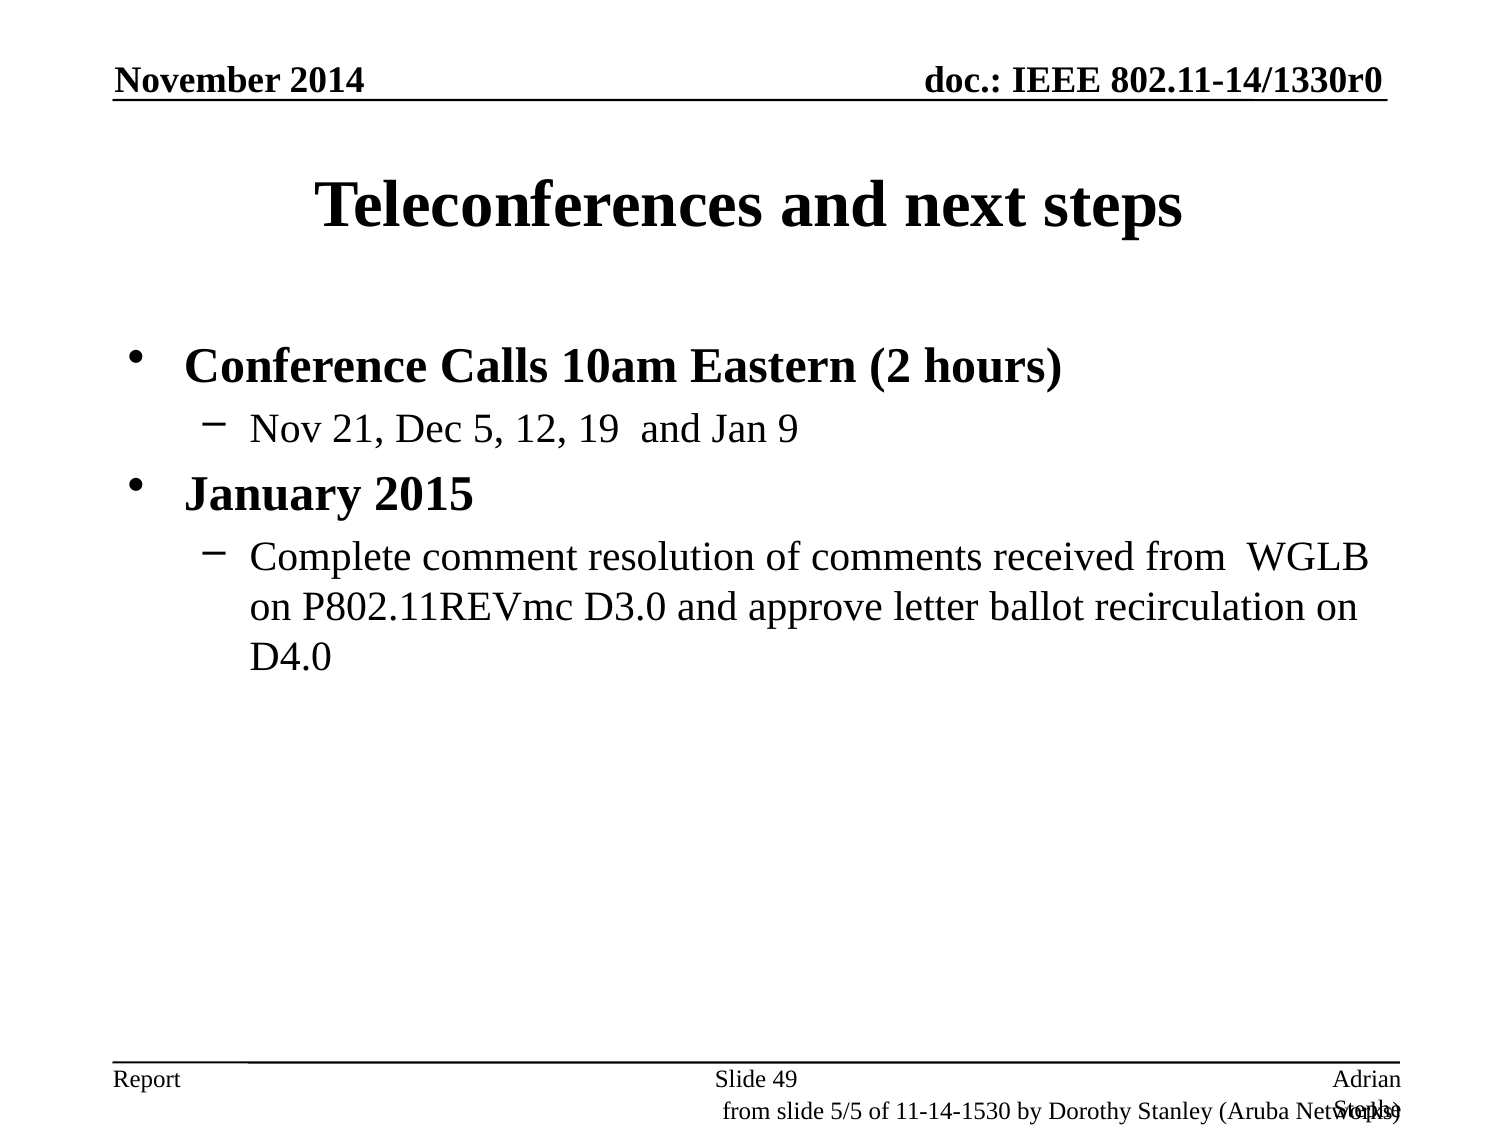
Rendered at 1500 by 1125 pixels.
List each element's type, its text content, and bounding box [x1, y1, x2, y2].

text_box from slide 5/5 of 11-14-1530 by Dorothy Stanley (Aruba Networks) [343, 1087, 1417, 1125]
footer Adrian Stephens, Intel Corporation [1324, 1061, 1402, 1087]
slide_number Slide 49 [712, 1061, 800, 1087]
list Conference Calls 10am Eastern (2 hours) Nov 21, Dec 5, 12, 19 and Jan 9 January 2015 Complete comment resolution of comments received from WGLB on P802.11REVmc D3.0 and approve letter ballot recirculation on D4.0 [112, 324, 1388, 1000]
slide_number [114, 54, 374, 101]
title Teleconferences and next steps [112, 112, 1388, 288]
